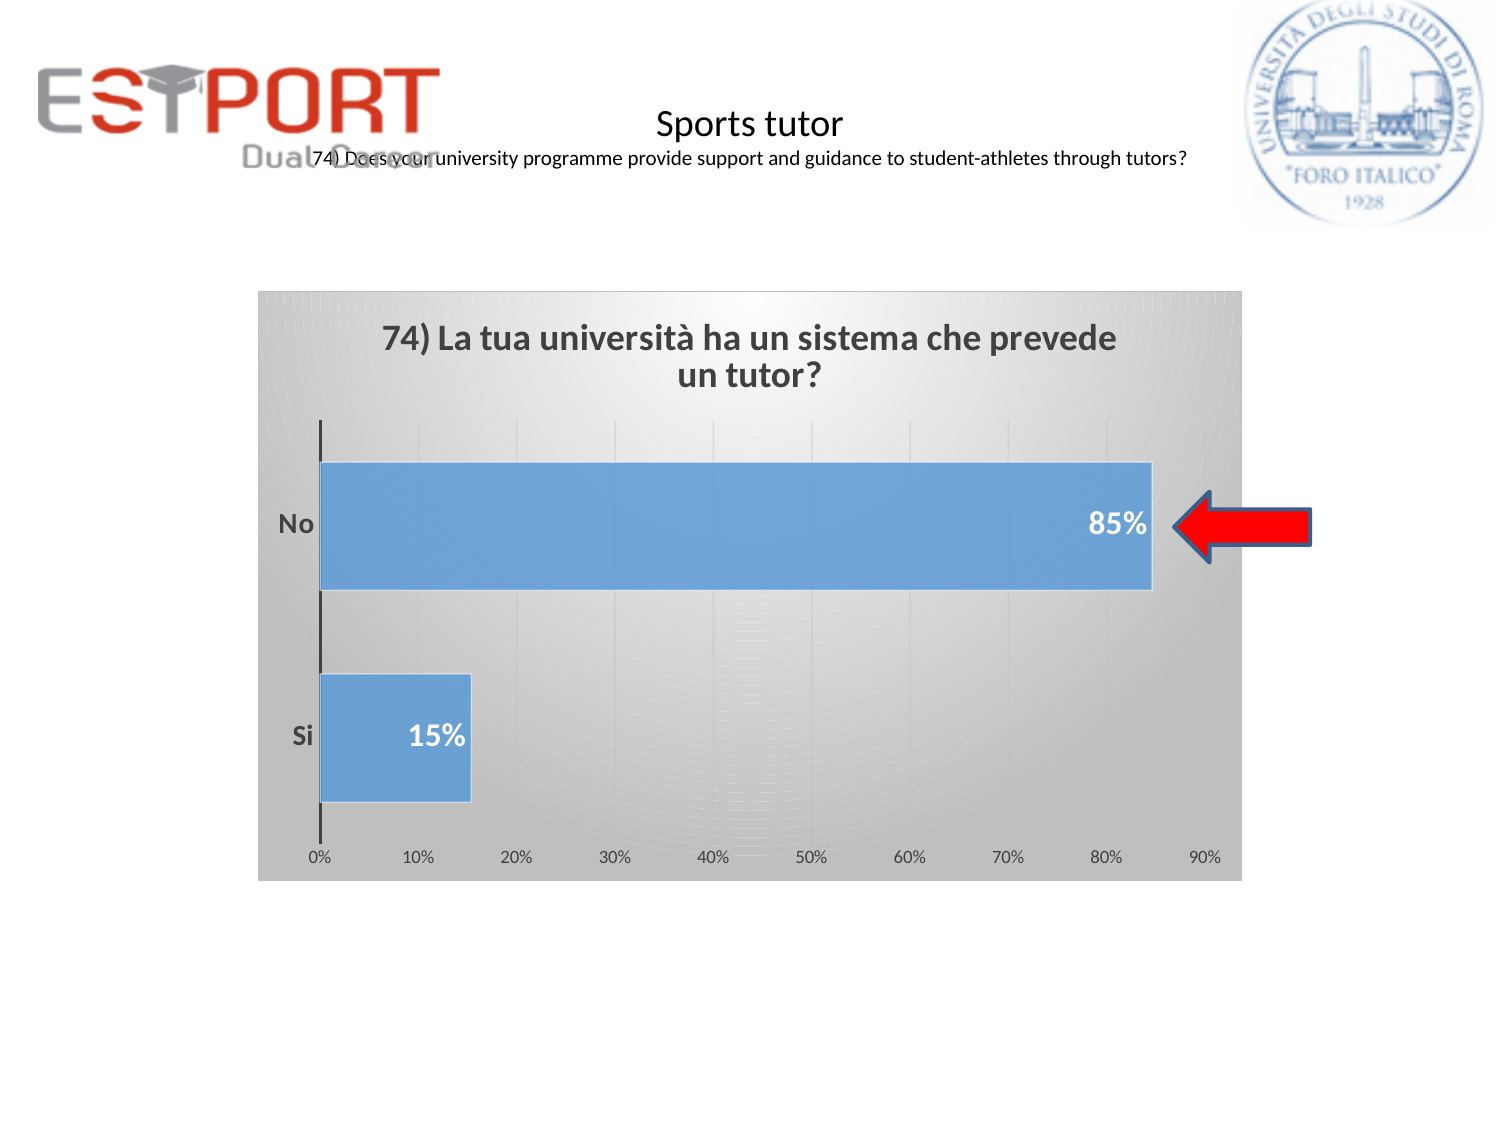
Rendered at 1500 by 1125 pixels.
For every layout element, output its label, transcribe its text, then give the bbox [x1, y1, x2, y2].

text_box [1246, 507, 1313, 547]
title Sports tutor 74) Does your university programme provide support and guidance to student-athletes through tutors? [450, 44, 1228, 178]
picture [37, 19, 445, 200]
picture [1233, 0, 1498, 232]
chart [257, 290, 1243, 882]
